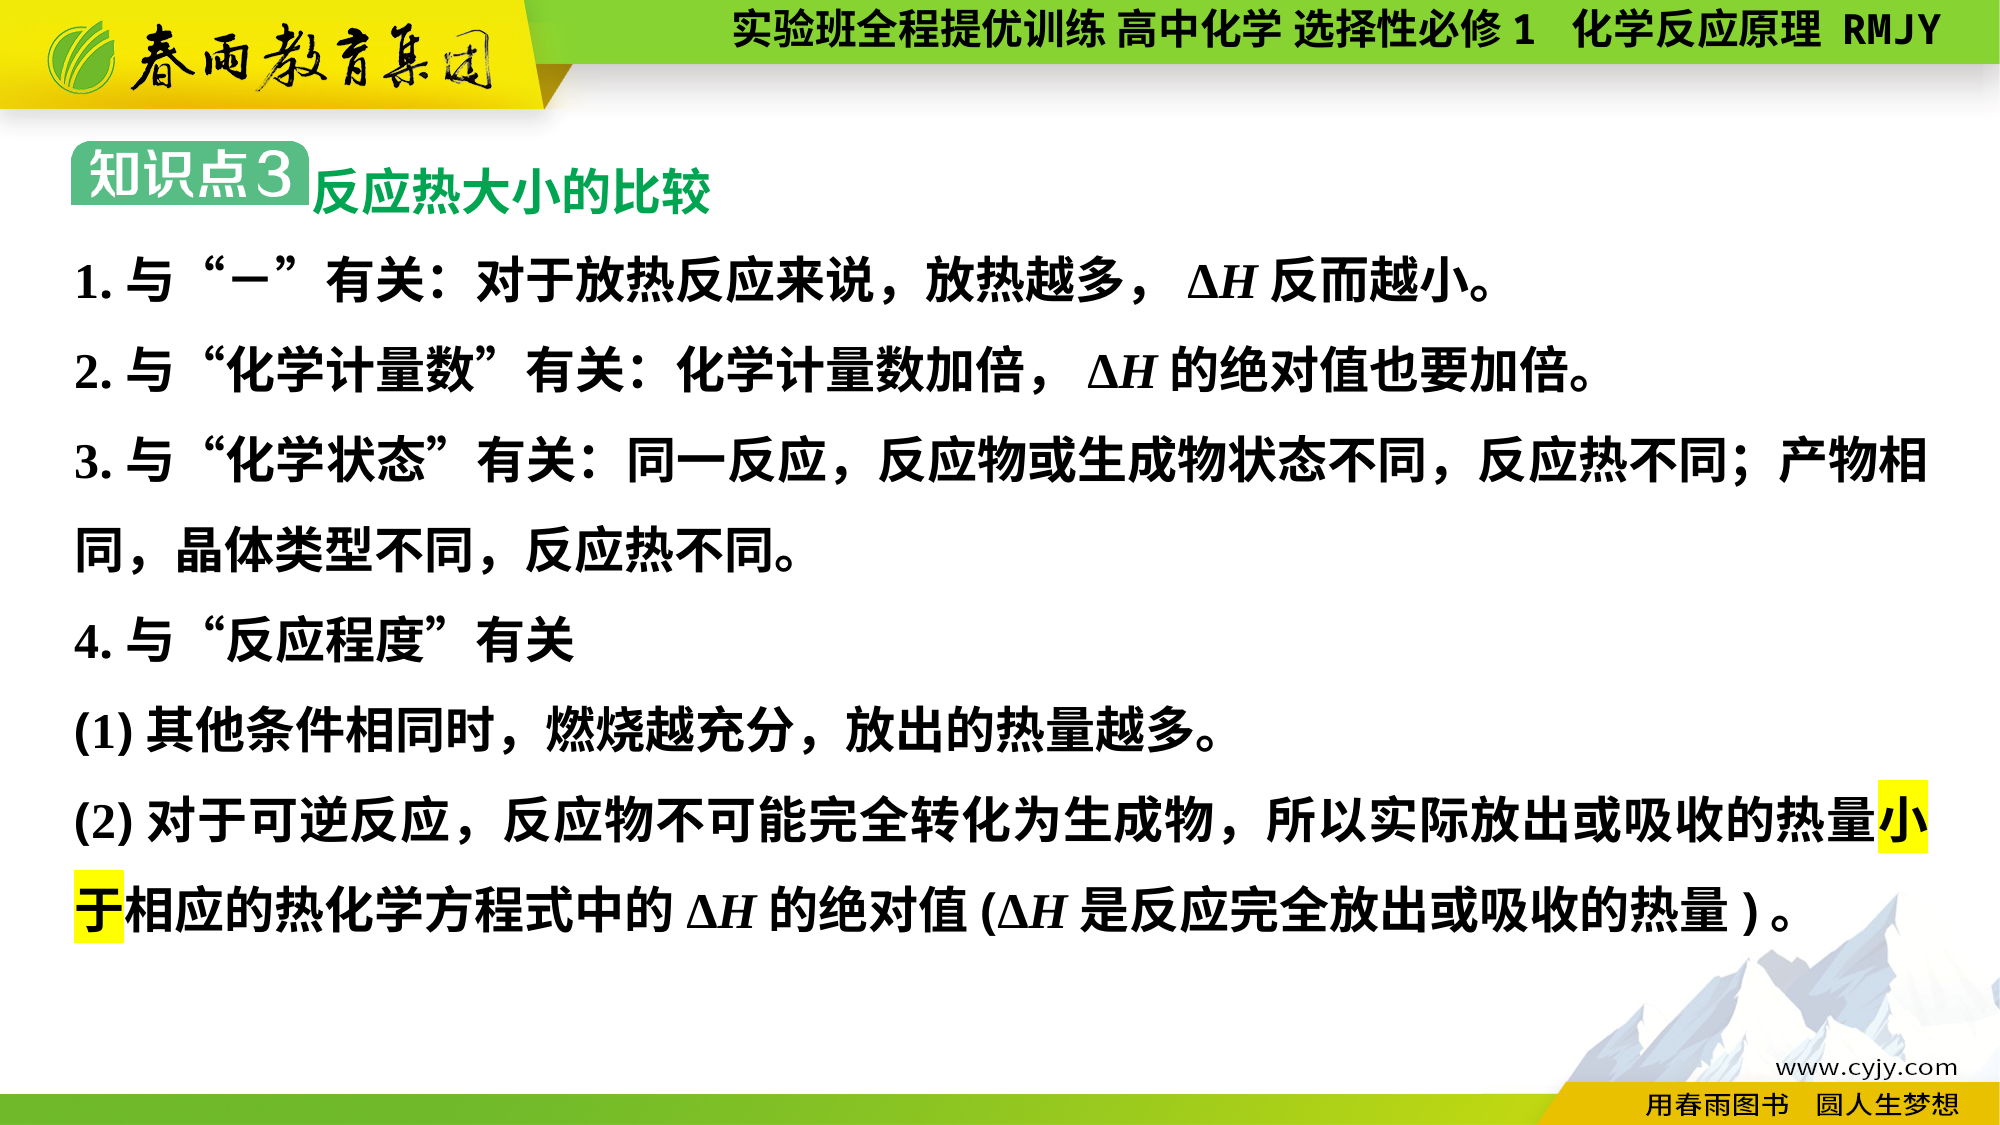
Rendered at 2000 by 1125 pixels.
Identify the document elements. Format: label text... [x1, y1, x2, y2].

text_box 1.与“－”有关：对于放热反应来说，放热越多，ΔH反而越小。 2.与“化学计量数”有关：化学计量数加倍，ΔH的绝对值也要加倍。 3.与“化学状态”有关：同一反应，反应物或生成物状态不同，反应热不同；产物相同，晶体类型不同，反应热不同。 4.与“反应程度”有关 (1)其他条件相同时，燃烧越充分，放出的热量越多。 (2)对于可逆反应，反应物不可能完全转化为生成物，所以实际放出或吸收的热量小于相应的热化学方程式中的ΔH的绝对值(ΔH是反应完全放出或吸收的热量)。 [59, 210, 1944, 946]
list 反应热大小的比较 [59, 122, 1944, 210]
picture [0, 0, 2000, 1125]
